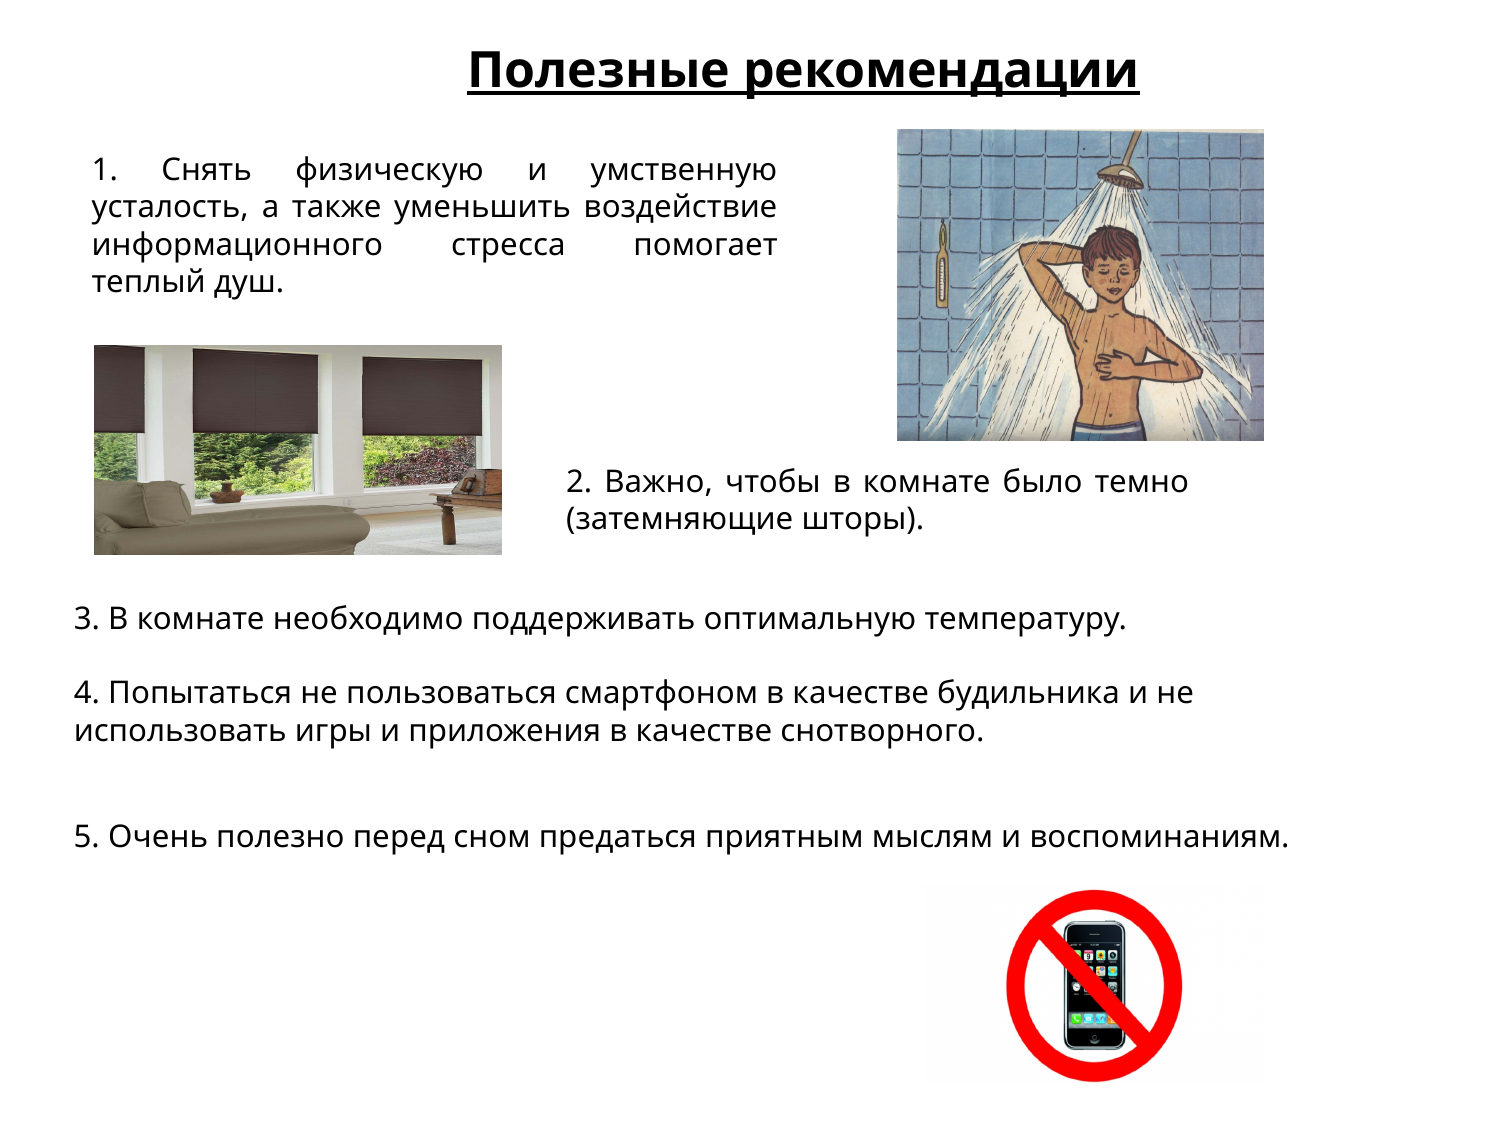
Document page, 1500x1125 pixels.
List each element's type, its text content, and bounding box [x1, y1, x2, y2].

text_box 2. Важно, чтобы в комнате было темно (затемняющие шторы). [551, 453, 1205, 544]
text_box 3. В комнате необходимо поддерживать оптимальную температуру. 4. Попытаться не пользоваться смартфоном в качестве будильника и не использовать игры и приложения в качестве снотворного. [59, 590, 1418, 755]
text_box 5. Очень полезно перед сном предаться приятным мыслям и воспоминаниям. [58, 809, 1359, 862]
picture [897, 129, 1264, 441]
text_box 1. Снять физическую и умственную усталость, а также уменьшить воздействие информационного стресса помогает теплый душ. [76, 141, 794, 307]
text_box Полезные рекомендации [34, 29, 1500, 105]
picture [94, 345, 502, 556]
picture [923, 885, 1264, 1086]
